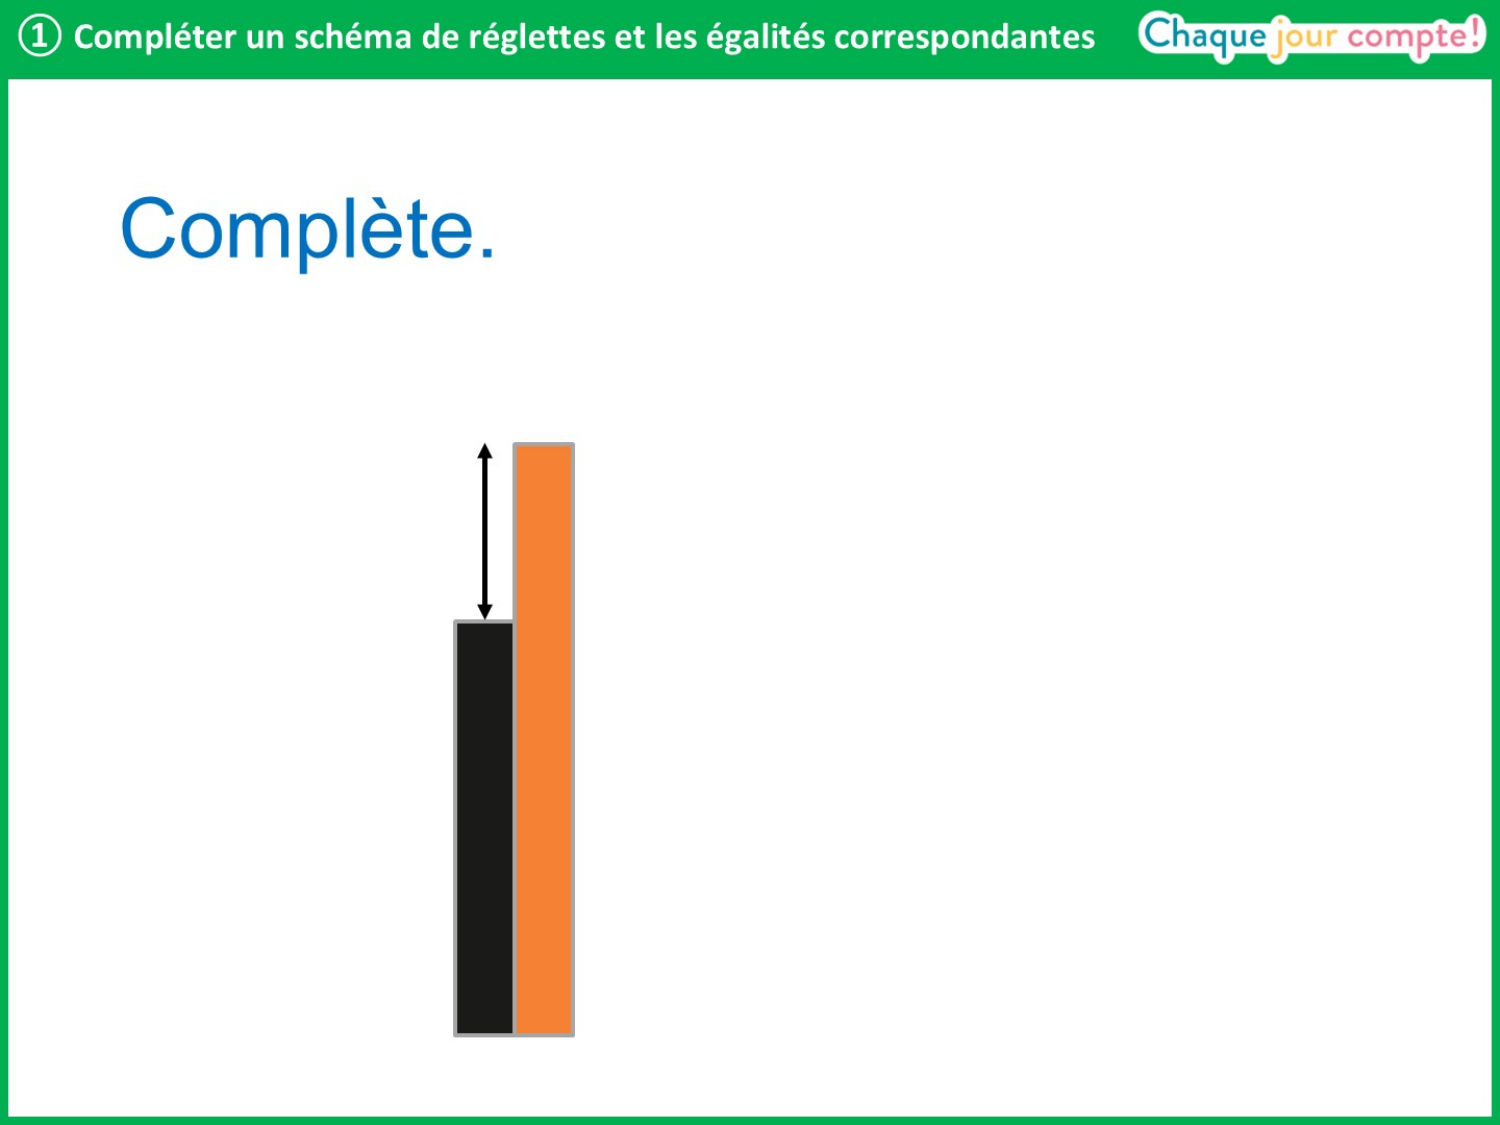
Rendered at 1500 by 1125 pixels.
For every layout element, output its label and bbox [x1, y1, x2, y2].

list [0, 0, 1500, 1125]
